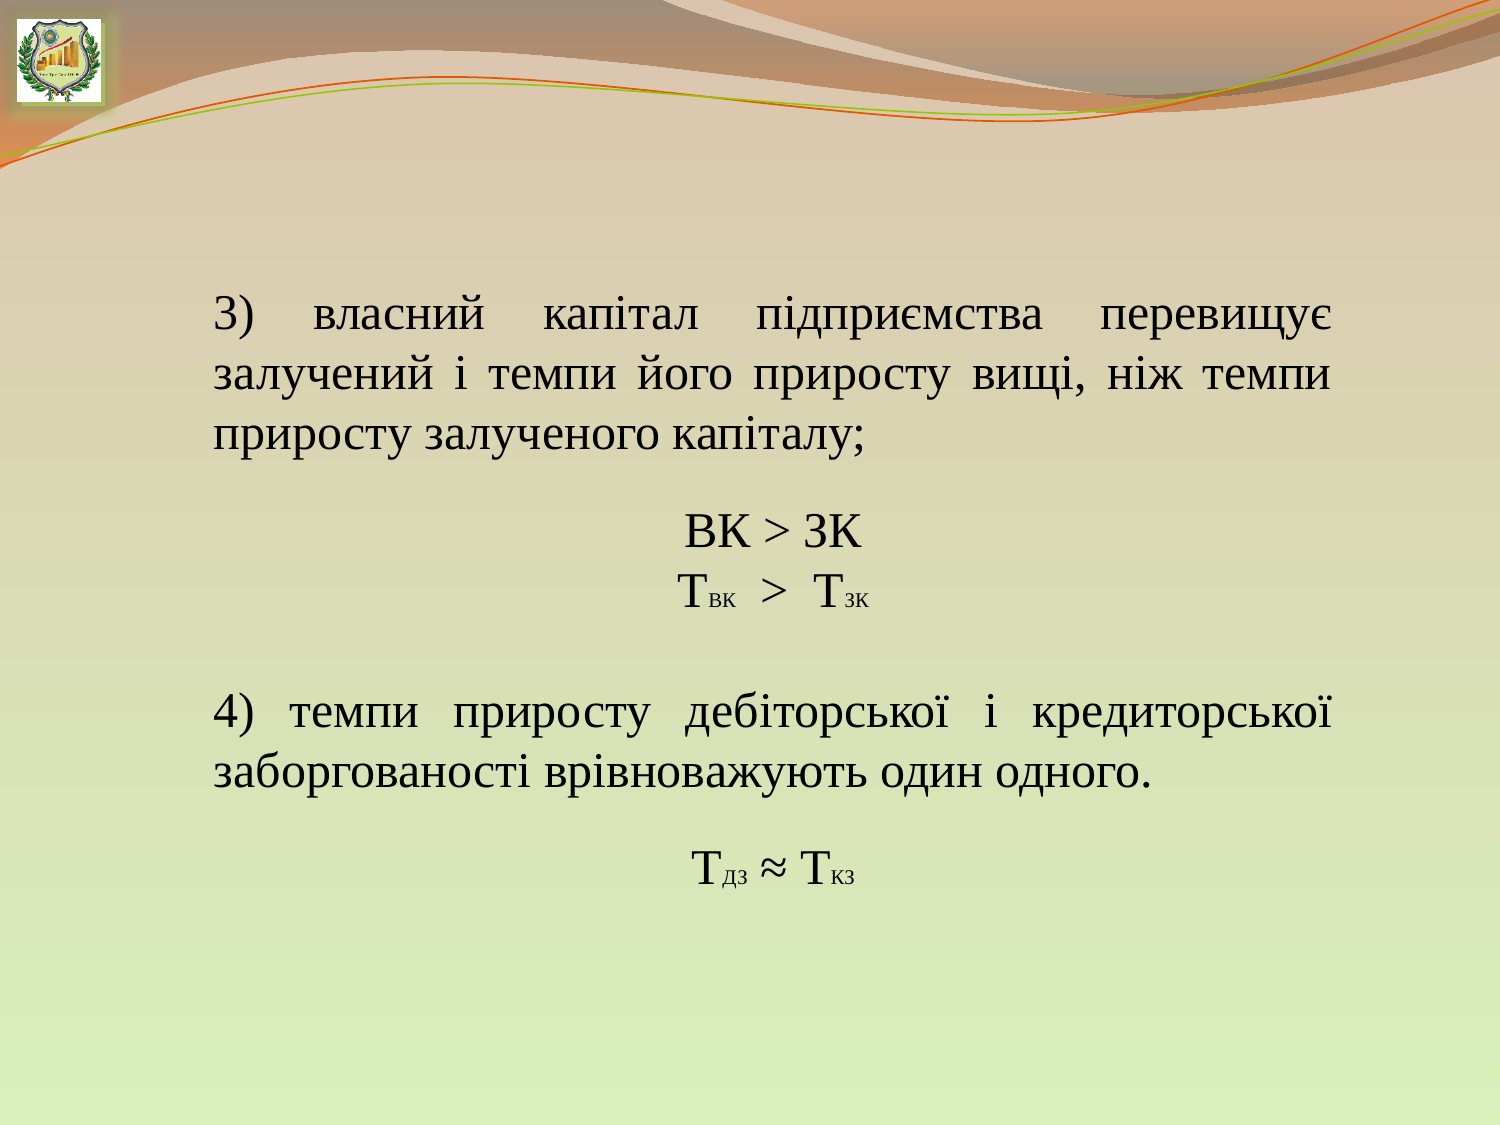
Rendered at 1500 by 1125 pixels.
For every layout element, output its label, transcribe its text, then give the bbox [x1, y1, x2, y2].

picture [17, 18, 101, 102]
text_box 3) власний капітал підприємства перевищує залучений і темпи його приросту вищі, ніж темпи приросту залученого капіталу; ВК > ЗК ТВК > ТЗК 4) темпи приросту дебіторської і кредиторської заборгованості врівноважують один одного. ТДЗ ≈ ТКЗ [199, 152, 1348, 902]
